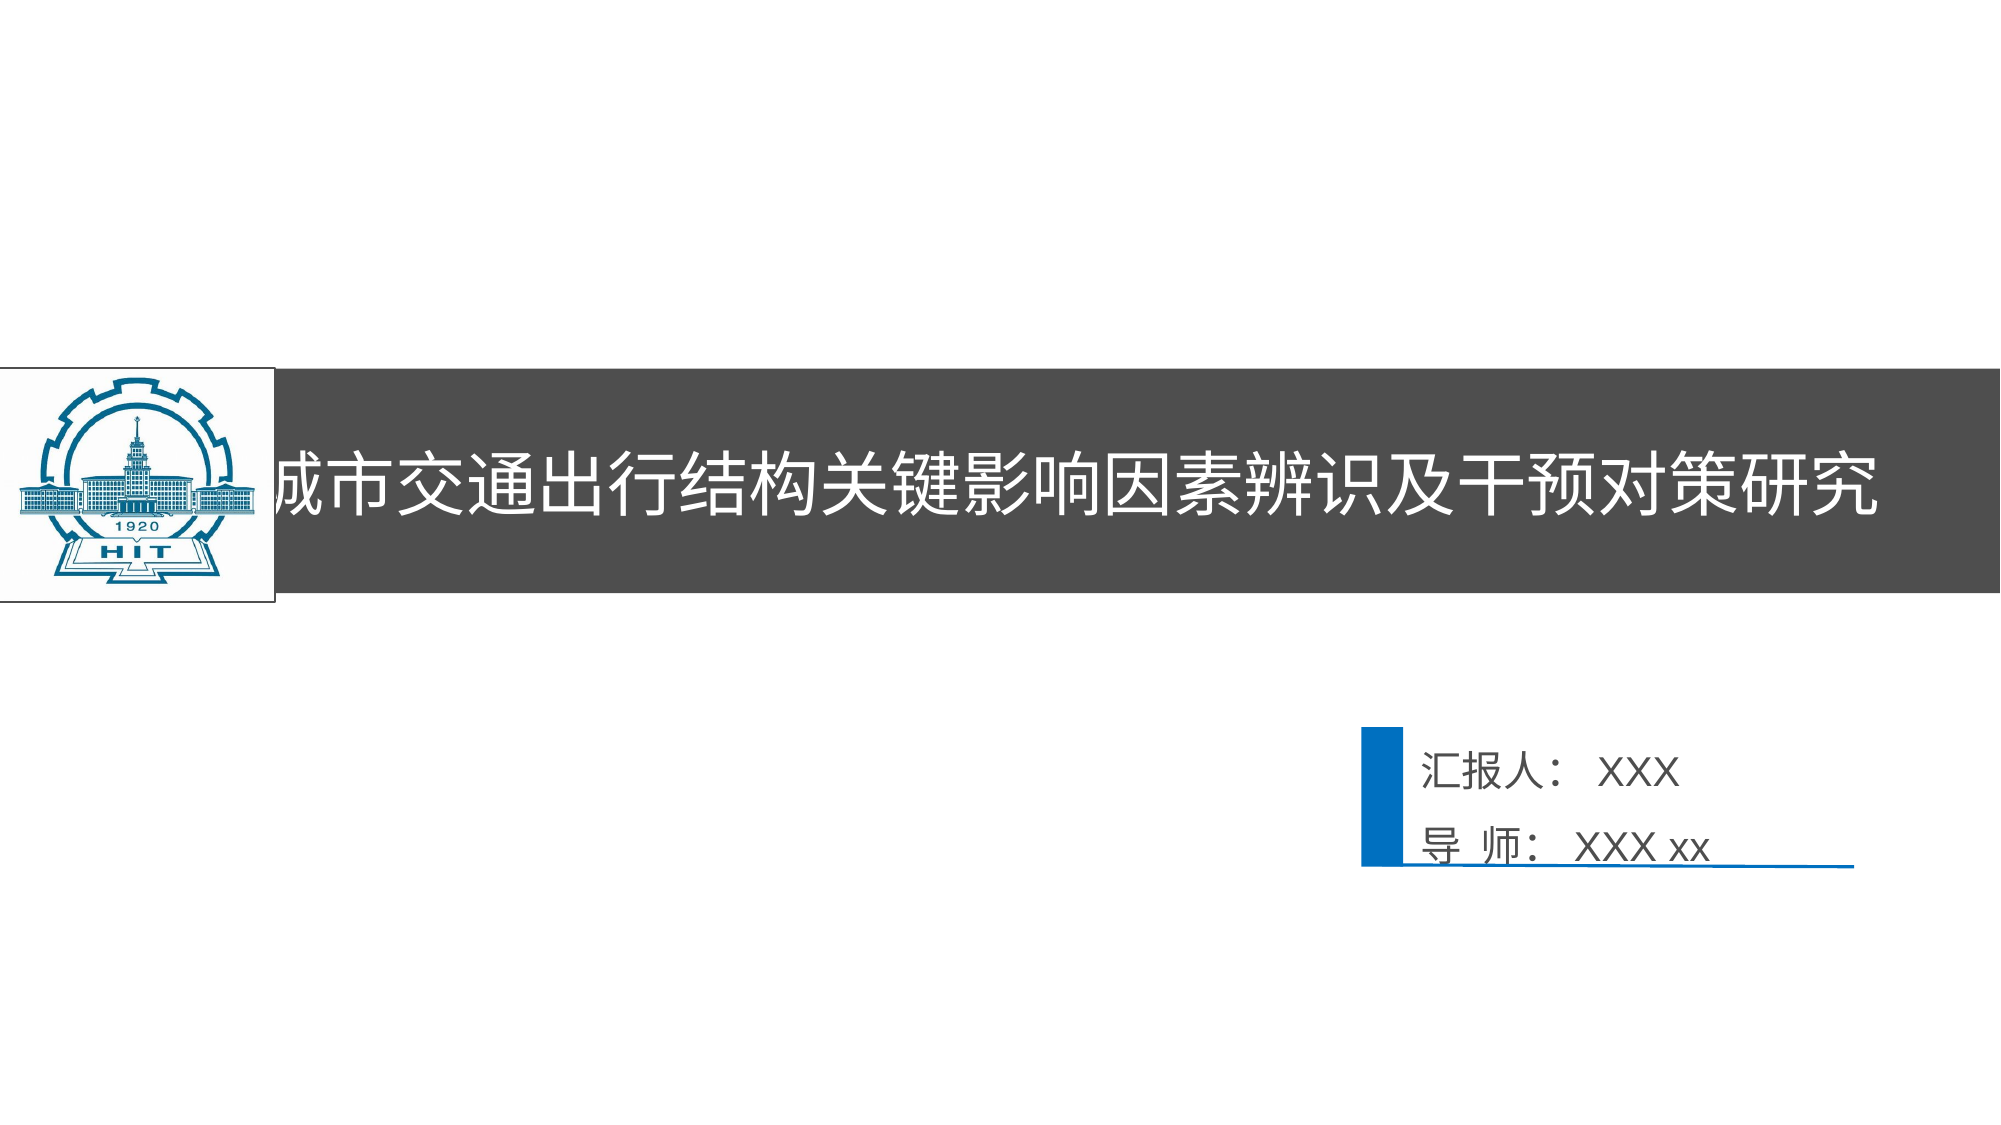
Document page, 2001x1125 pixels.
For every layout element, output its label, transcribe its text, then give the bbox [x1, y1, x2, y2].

text_box 汇报人：XXX 导 师：XXX xx [1405, 711, 1726, 864]
text_box 汇报人：XXX 导 师：XXX xx [1405, 867, 1726, 877]
picture [0, 368, 274, 601]
text_box [1360, 726, 1404, 868]
text_box 城市交通出行结构关键影响因素辨识及干预对策研究 [276, 368, 2000, 594]
